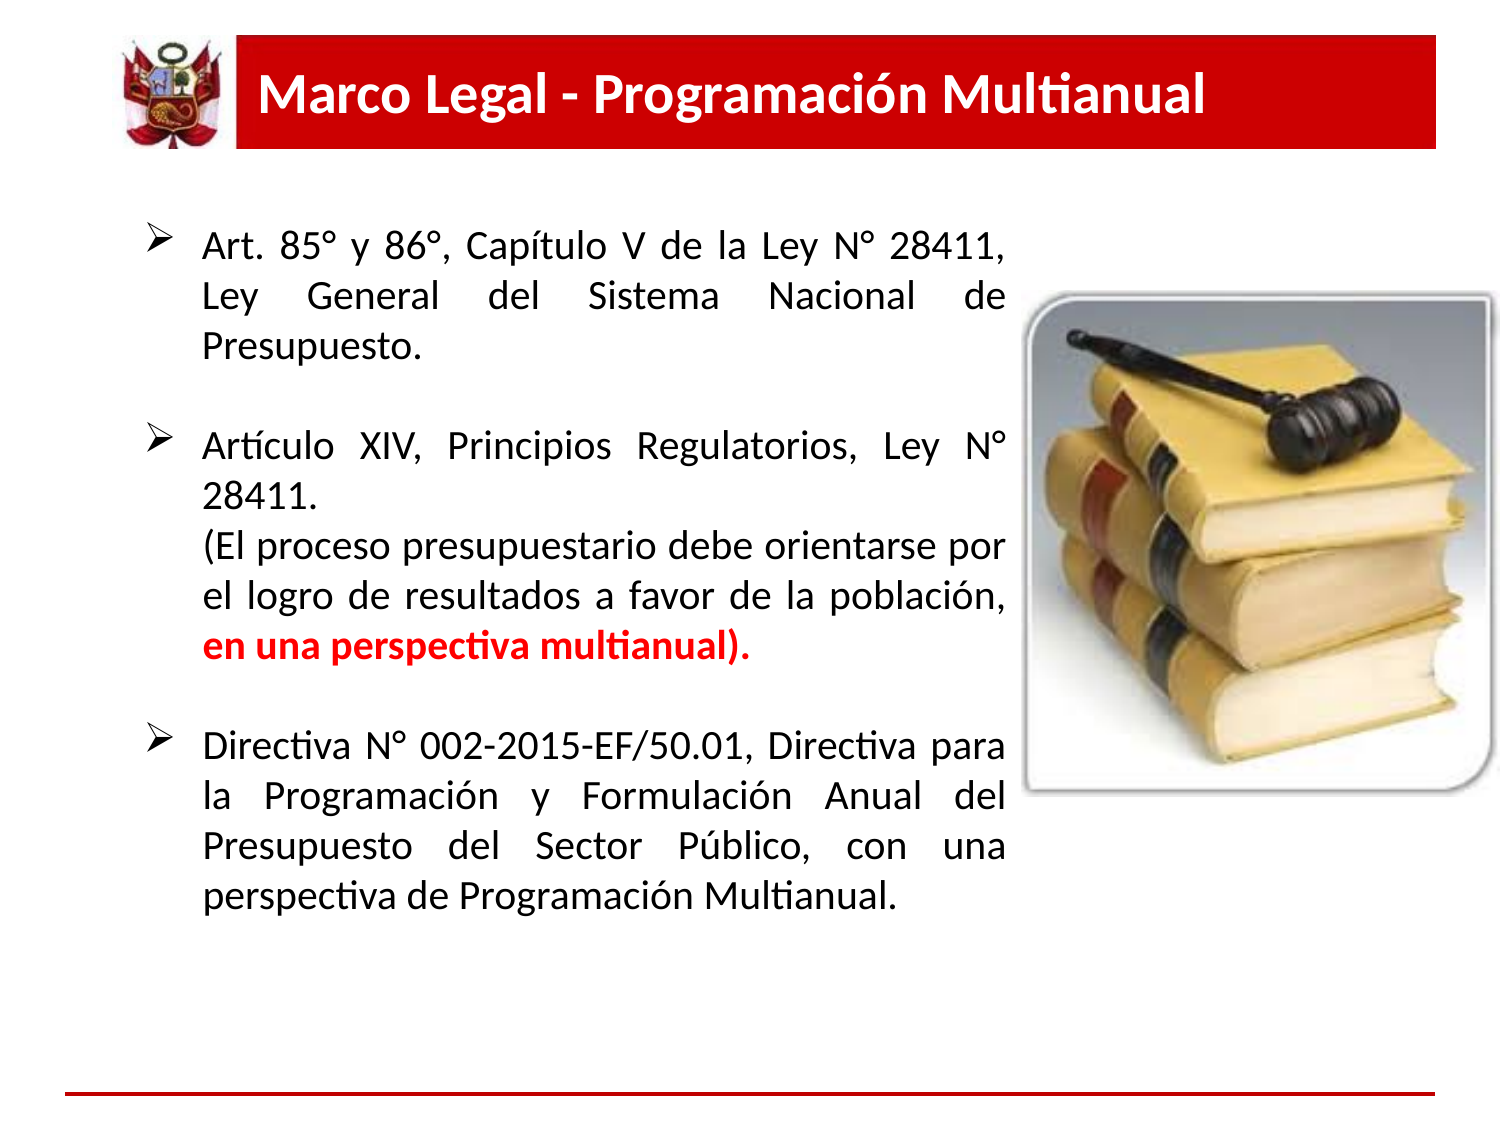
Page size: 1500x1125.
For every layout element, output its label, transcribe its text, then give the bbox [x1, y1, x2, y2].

text_box Art. 85° y 86°, Capítulo V de la Ley N° 28411, Ley General del Sistema Nacional de Presupuesto. Artículo XIV, Principios Regulatorios, Ley N° 28411. (El proceso presupuestario debe orientarse por el logro de resultados a favor de la población, en una perspectiva multianual). Directiva N° 002-2015-EF/50.01, Directiva para la Programación y Formulación Anual del Presupuesto del Sector Público, con una perspectiva de Programación Multianual. [128, 210, 1022, 981]
picture [112, 35, 1436, 149]
title Marco Legal - Programación Multianual [241, 42, 1426, 138]
picture [1021, 290, 1500, 798]
